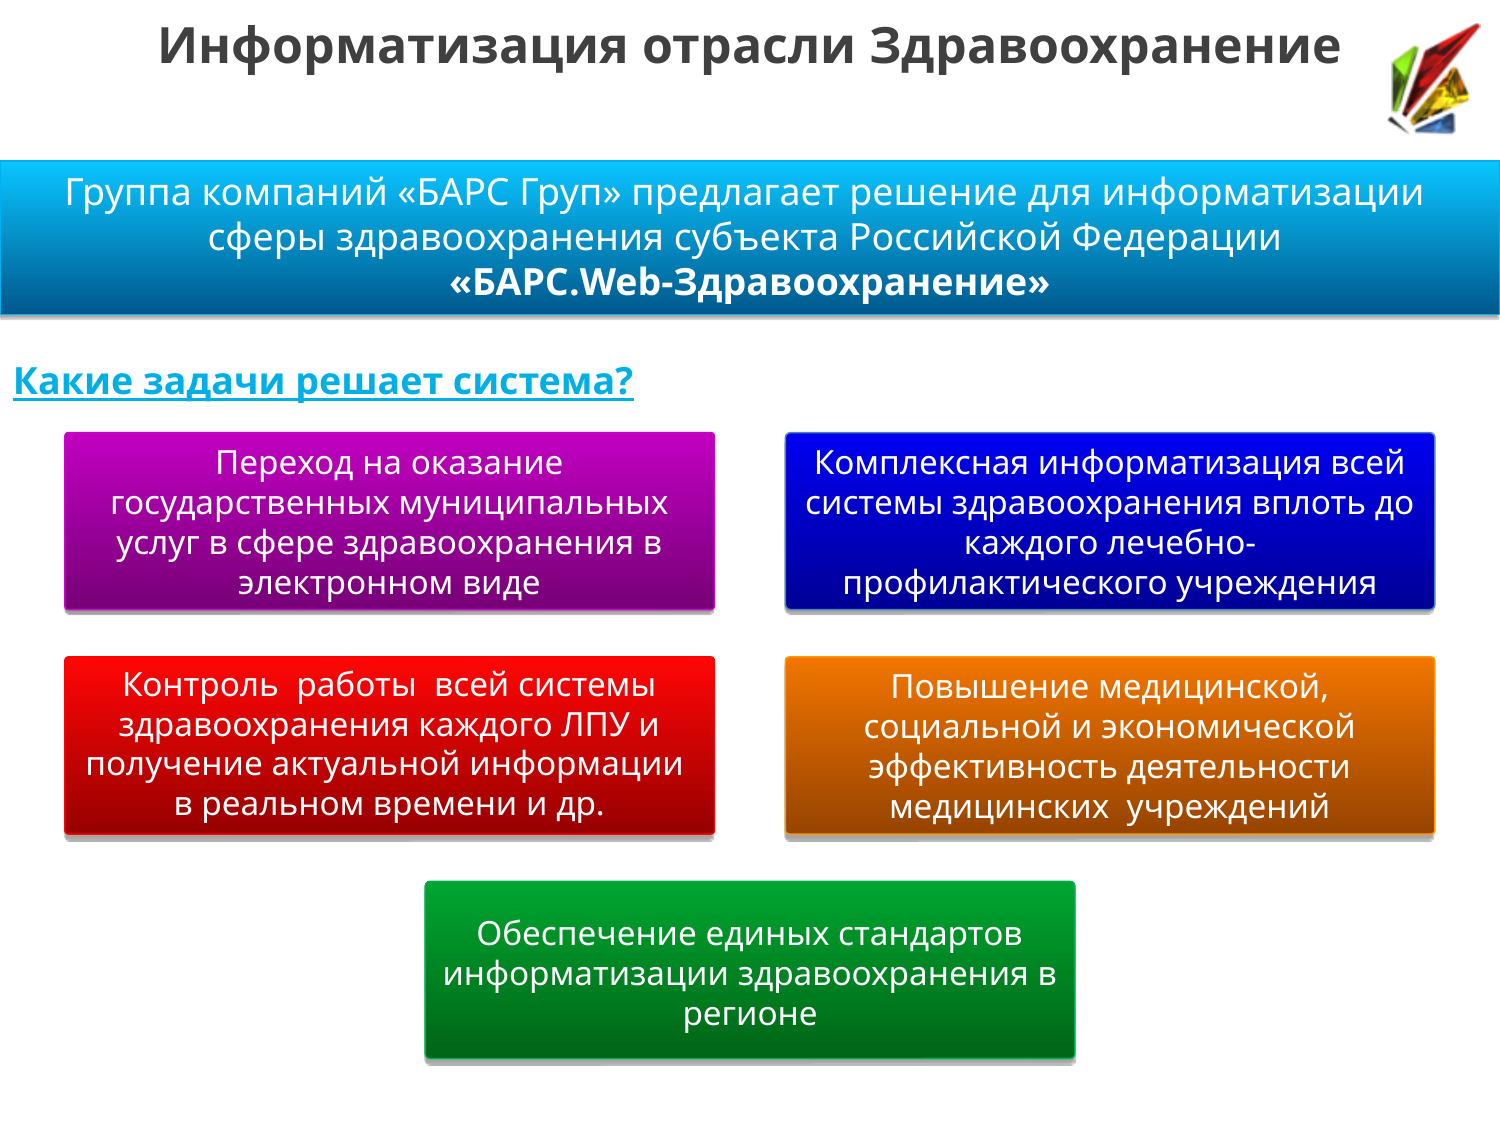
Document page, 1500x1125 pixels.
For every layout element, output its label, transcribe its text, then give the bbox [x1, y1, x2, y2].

text_box Переход на оказание государственных муниципальных услуг в сфере здравоохранения в электронном виде [64, 432, 715, 610]
text_box Повышение медицинской, социальной и экономической эффективность деятельности медицинских учреждений [785, 656, 1435, 835]
text_box Группа компаний «БАРС Груп» предлагает решение для информатизации сферы здравоохранения субъекта Российской Федерации «БАРС.Web-Здравоохранение» [0, 160, 1500, 315]
text_box Обеспечение единых стандартов информатизации здравоохранения в регионе [425, 881, 1075, 1059]
text_box Информатизация отрасли Здравоохранение [0, 5, 1500, 81]
text_box Комплексная информатизация всей системы здравоохранения вплоть до каждого лечебно-профилактического учреждения [785, 432, 1435, 610]
picture [1387, 23, 1481, 137]
text_box Контроль работы всей системы здравоохранения каждого ЛПУ и получение актуальной информации в реальном времени и др. [64, 656, 715, 835]
text_box Какие задачи решает система? [0, 349, 649, 410]
